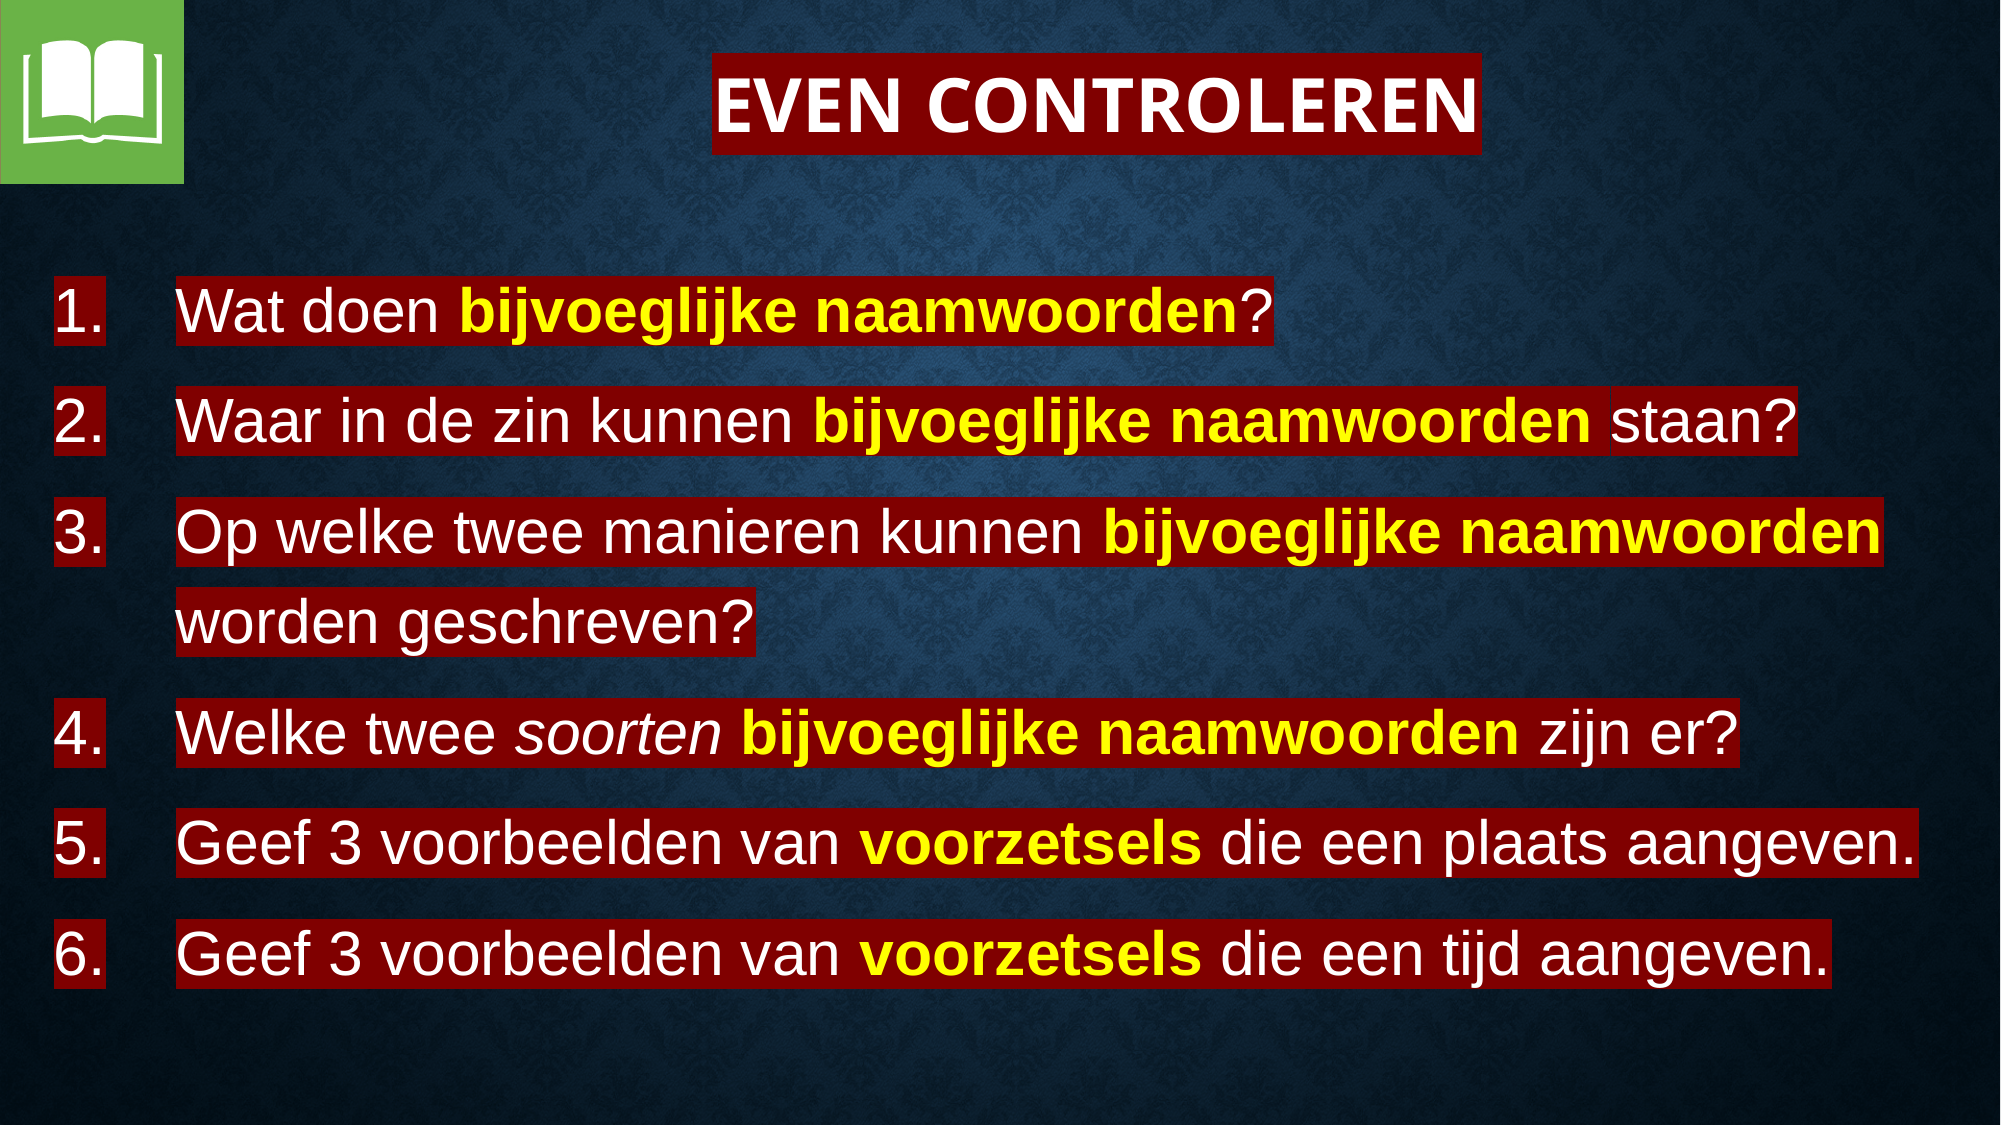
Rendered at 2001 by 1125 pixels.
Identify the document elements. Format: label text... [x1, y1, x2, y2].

picture [0, 0, 184, 184]
title Even controleren [247, 0, 1947, 218]
list Wat doen bijvoeglijke naamwoorden? Waar in de zin kunnen bijvoeglijke naamwoorden staan? Op welke twee manieren kunnen bijvoeglijke naamwoorden worden geschreven? Welke twee soorten bijvoeglijke naamwoorden zijn er? Geef 3 voorbeelden van voorzetsels die een plaats aangeven. Geef 3 voorbeelden van voorzetsels die een tijd aangeven. [38, 247, 2000, 1125]
